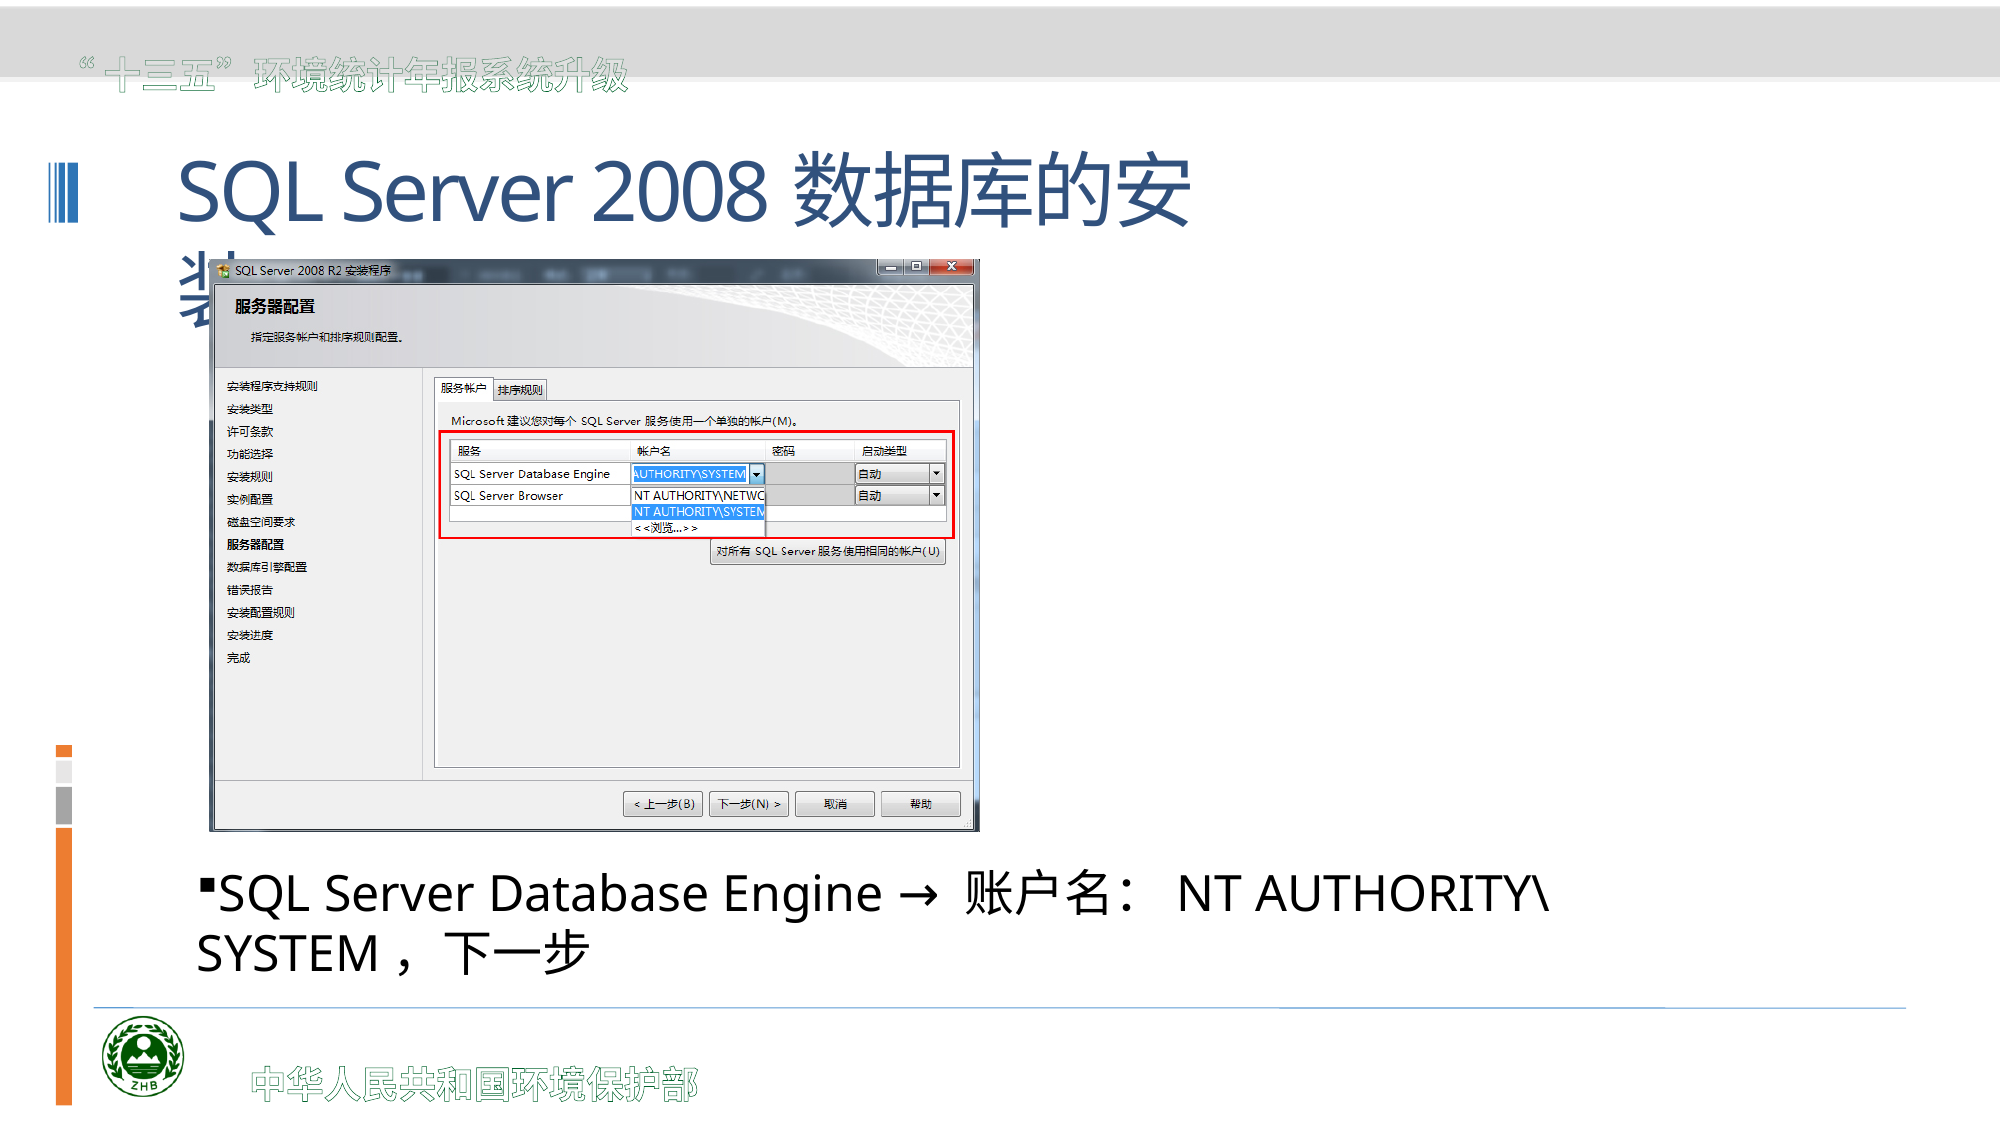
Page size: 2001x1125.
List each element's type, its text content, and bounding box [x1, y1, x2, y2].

text_box SQL Server 2008数据库的安装 [162, 130, 1222, 260]
text_box SQL Server Database Engine → 账户名：NT AUTHORITY\SYSTEM，下一步 [181, 854, 1749, 990]
picture [209, 259, 980, 832]
picture [93, 1007, 188, 1106]
